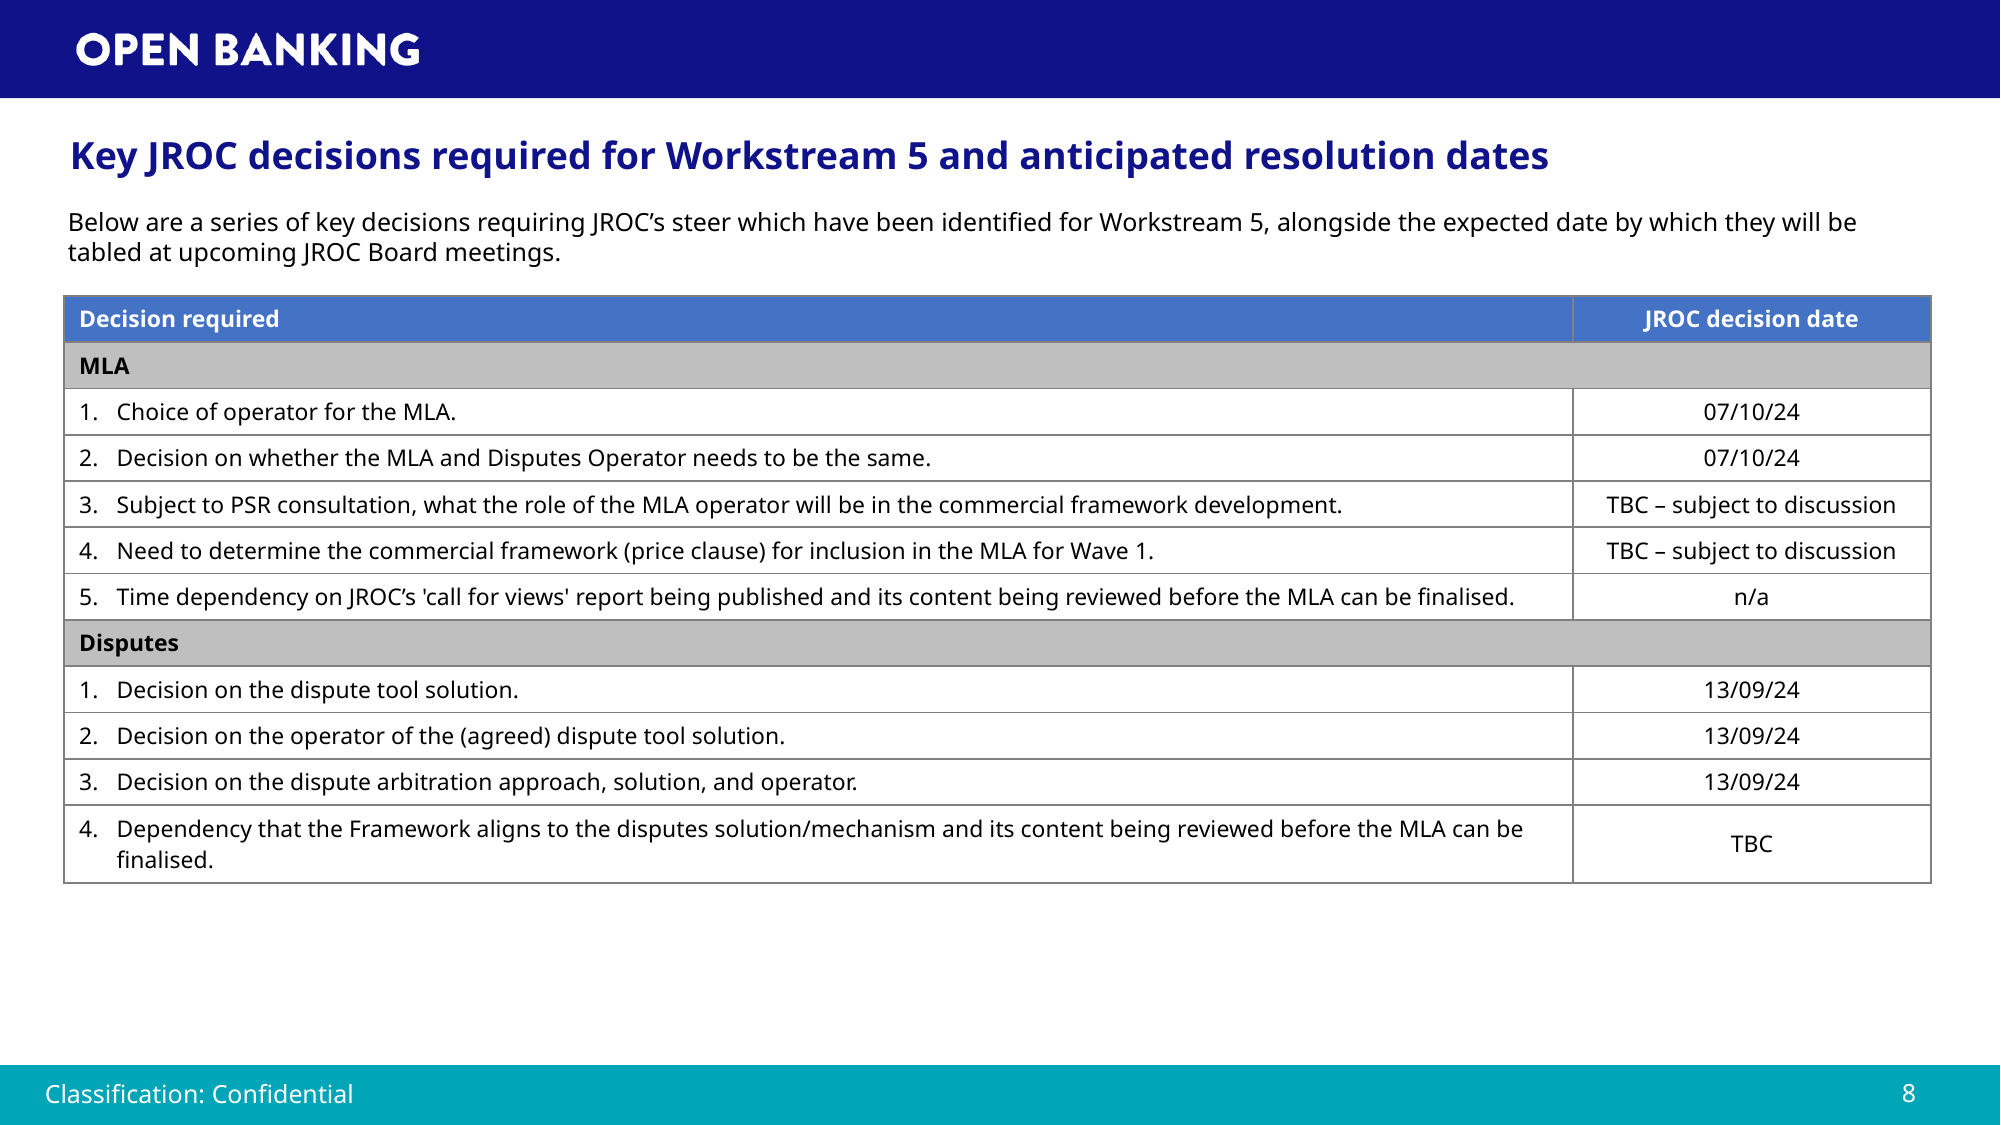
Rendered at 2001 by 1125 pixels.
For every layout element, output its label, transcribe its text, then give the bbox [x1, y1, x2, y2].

table_header Decision required [65, 297, 1572, 341]
table_header JROC decision date [1574, 297, 1930, 341]
table_cell Disputes [65, 621, 1930, 665]
table_cell n/a [1574, 574, 1930, 619]
table_cell Decision on the dispute tool solution. [65, 667, 1572, 712]
text_box Below are a series of key decisions requiring JROC’s steer which have been identified for Workstream 5, alongside the expected date by which they will be tabled at upcoming JROC Board meetings. [53, 198, 1945, 274]
table_cell 13/09/24 [1574, 713, 1930, 758]
table_cell 13/09/24 [1574, 667, 1930, 712]
table_cell Choice of operator for the MLA. [65, 389, 1572, 434]
table_cell Decision on the operator of the (agreed) dispute tool solution. [65, 713, 1572, 758]
table_cell Decision on the dispute arbitration approach, solution, and operator. [65, 760, 1572, 804]
table_cell Need to determine the commercial framework (price clause) for inclusion in the MLA for Wave 1. [65, 528, 1572, 573]
text_box Key JROC decisions required for Workstream 5 and anticipated resolution dates [54, 125, 1629, 198]
footer Classification: Confidential [1, 1064, 399, 1124]
text_box 8 [1412, 1064, 1931, 1125]
picture [43, 0, 452, 99]
table_cell 13/09/24 [1574, 760, 1930, 804]
table_cell Subject to PSR consultation, what the role of the MLA operator will be in the commercial framework development. [65, 482, 1572, 526]
table_cell TBC – subject to discussion [1574, 528, 1930, 573]
table_cell Decision on whether the MLA and Disputes Operator needs to be the same. [65, 436, 1572, 480]
table_cell 07/10/24 [1574, 389, 1930, 434]
table_cell Dependency that the Framework aligns to the disputes solution/mechanism and its content being reviewed before the MLA can be finalised. [65, 806, 1572, 882]
table_cell TBC [1574, 806, 1930, 882]
table_cell MLA [65, 343, 1930, 388]
table_cell Time dependency on JROC’s 'call for views' report being published and its content being reviewed before the MLA can be finalised. [65, 574, 1572, 619]
table_cell 07/10/24 [1574, 436, 1930, 480]
table_cell TBC – subject to discussion [1574, 482, 1930, 526]
